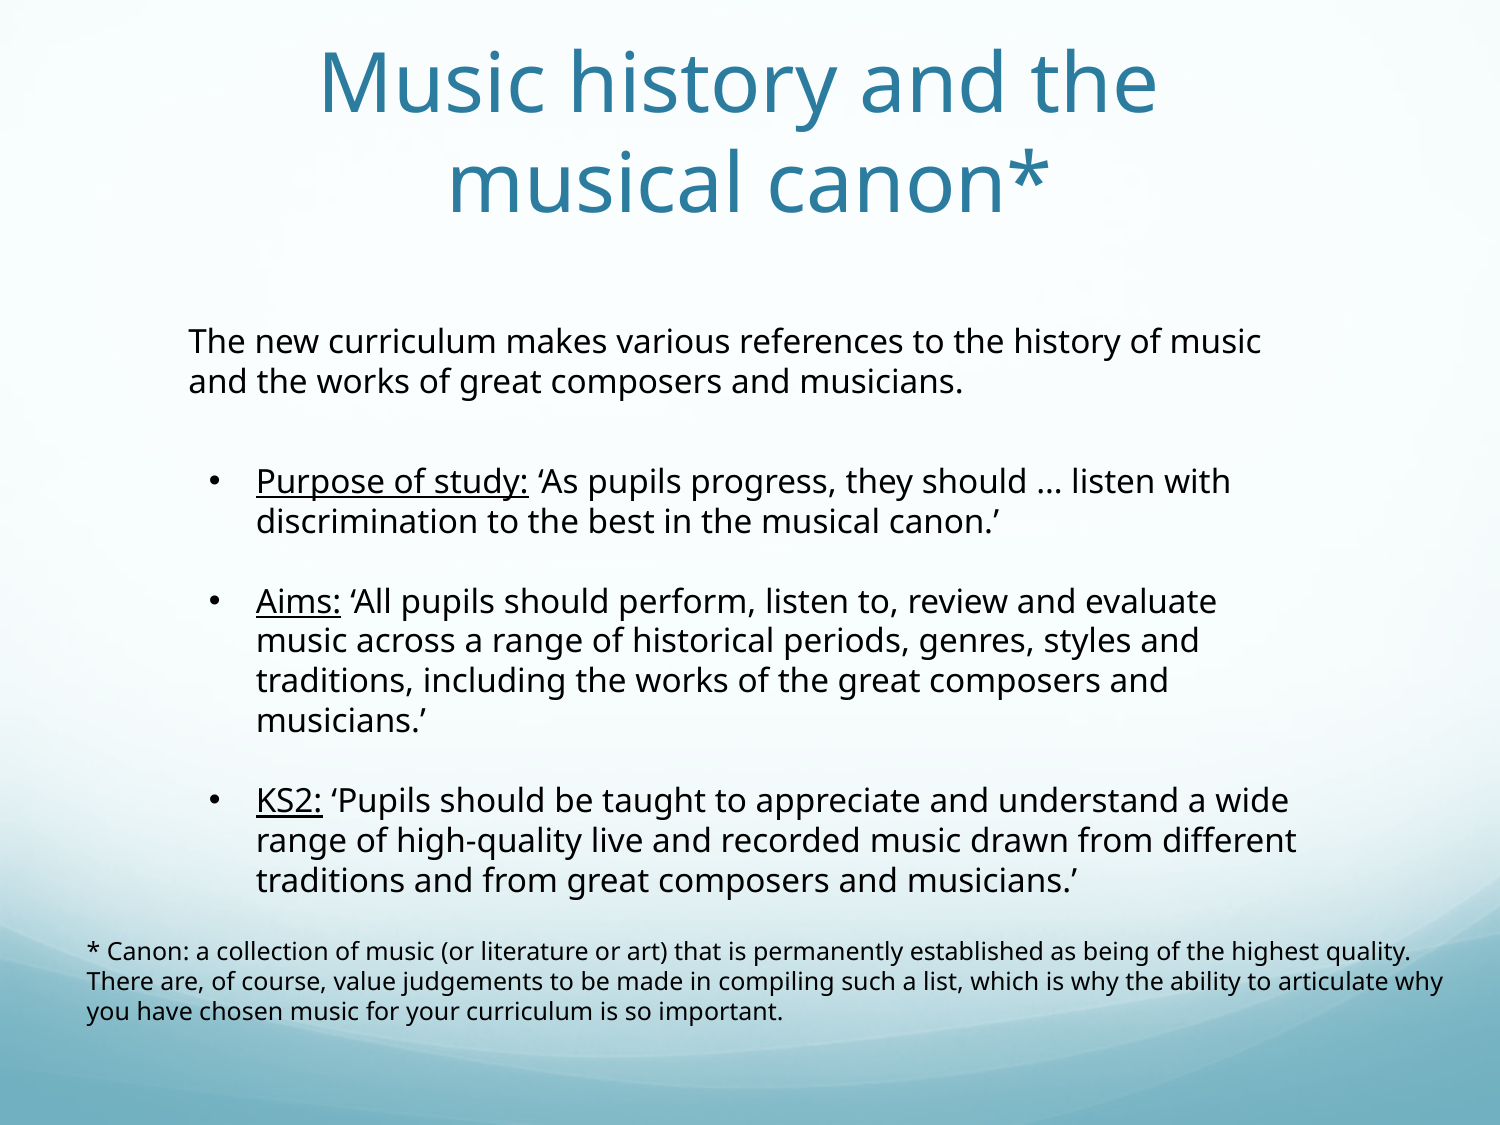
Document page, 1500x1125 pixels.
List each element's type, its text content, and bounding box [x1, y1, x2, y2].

text_box * Canon: a collection of music (or literature or art) that is permanently established as being of the highest quality. There are, of course, value judgements to be made in compiling such a list, which is why the ability to articulate why you have chosen music for your curriculum is so important. [71, 928, 1468, 1033]
text_box The new curriculum makes various references to the history of music and the works of great composers and musicians. [173, 312, 1333, 408]
title Music history and the musical canon* [90, 17, 1410, 237]
text_box Purpose of study: ‘As pupils progress, they should … listen with discrimination to the best in the musical canon.’ Aims: ‘All pupils should perform, listen to, review and evaluate music across a range of historical periods, genres, styles and traditions, including the works of the great composers and musicians.’ KS2: ‘Pupils should be taught to appreciate and understand a wide range of high-quality live and recorded music drawn from different traditions and from great composers and musicians.’ [194, 452, 1315, 907]
